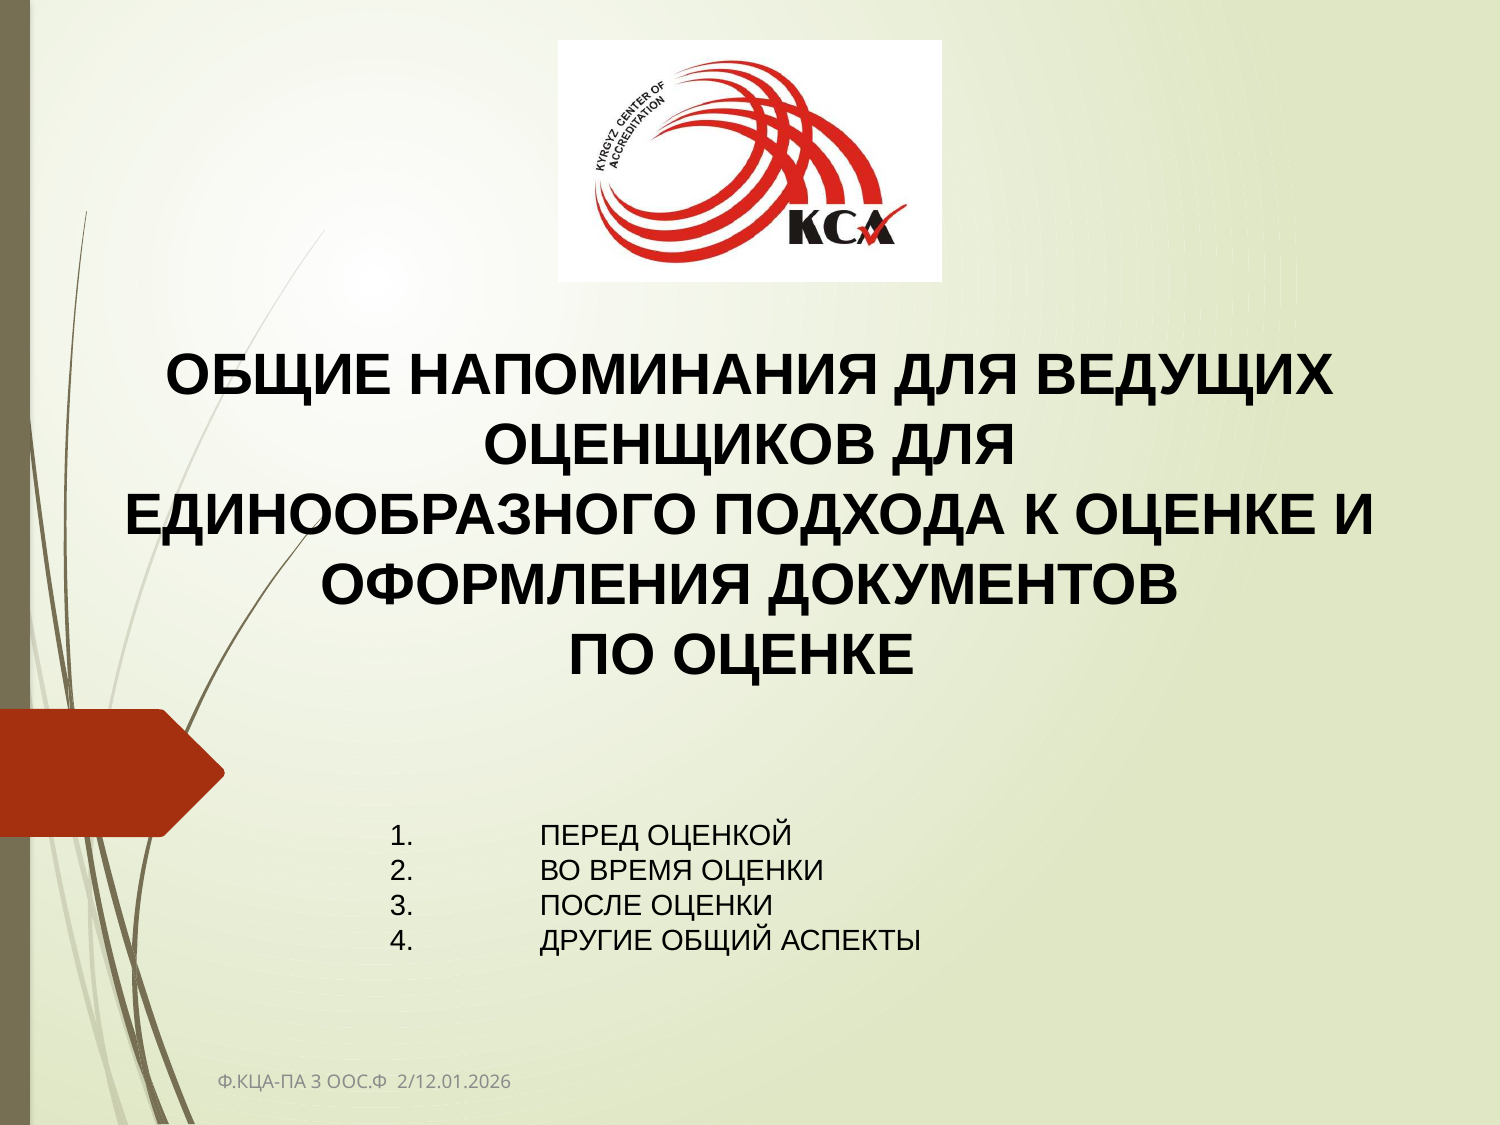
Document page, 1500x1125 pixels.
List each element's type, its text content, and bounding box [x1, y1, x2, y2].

footer Ф.КЦА-ПА 3 ООС.Ф 2/12.01.2026 [202, 1051, 1141, 1111]
picture [557, 40, 943, 282]
text_box 1. ПЕРЕД ОЦЕНКОЙ 2. ВО ВРЕМЯ ОЦЕНКИ 3. ПОСЛЕ ОЦЕНКИ 4. ДРУГИЕ ОБЩИЙ АСПЕКТЫ [375, 808, 1125, 999]
text_box ОБЩИЕ НАПОМИНАНИЯ ДЛЯ ВЕДУЩИХ ОЦЕНЩИКОВ ДЛЯ ЕДИНООБРАЗНОГО ПОДХОДА К ОЦЕНКЕ И ОФОРМЛЕНИЯ ДОКУМЕНТОВ ПО ОЦЕНКЕ [83, 328, 1417, 694]
